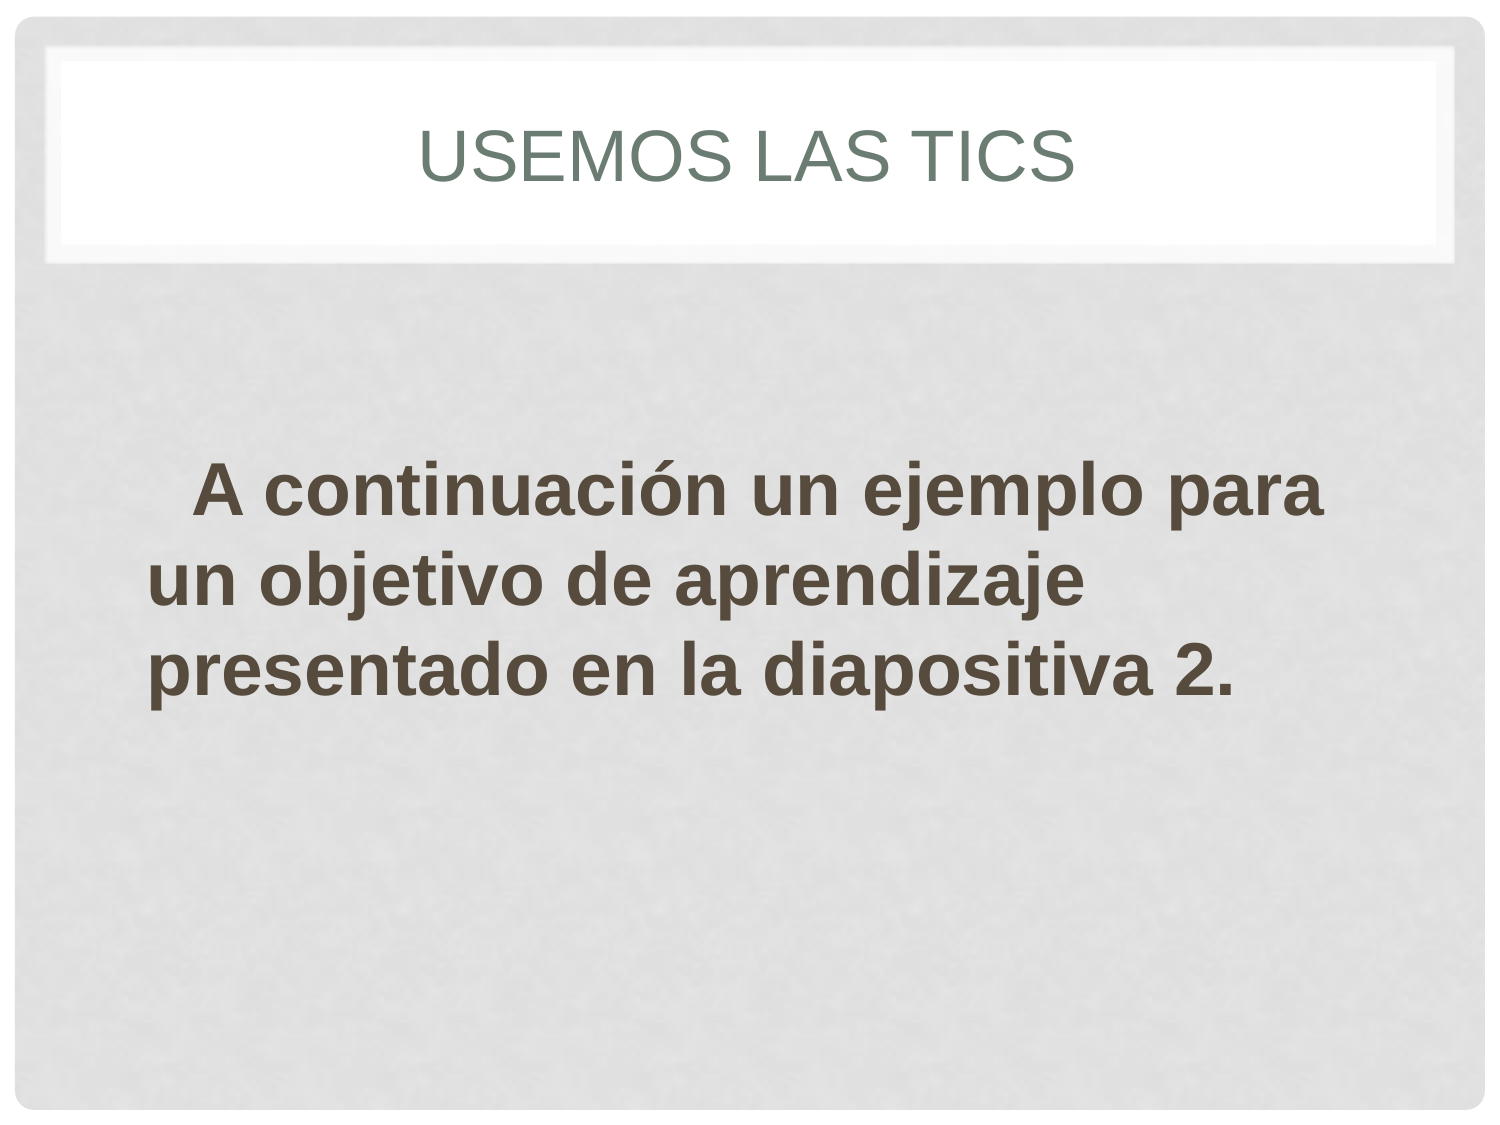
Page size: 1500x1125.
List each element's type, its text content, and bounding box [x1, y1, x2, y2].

list A continuación un ejemplo para un objetivo de aprendizaje presentado en la diapositiva 2. [75, 287, 1425, 1005]
title Usemos las TICS [69, 66, 1425, 238]
